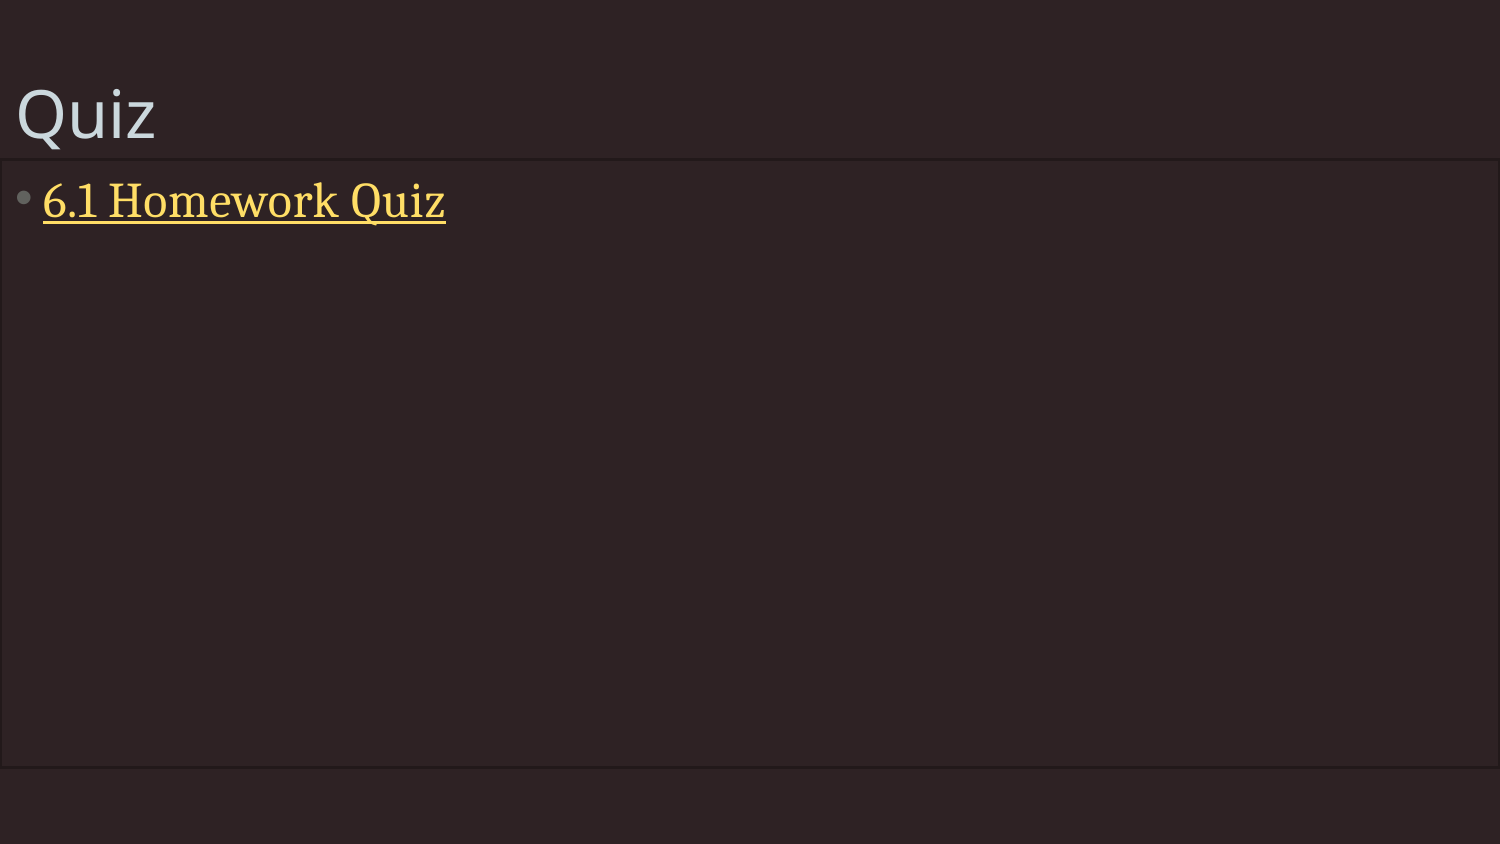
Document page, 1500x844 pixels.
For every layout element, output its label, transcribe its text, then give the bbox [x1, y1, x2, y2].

list 6.1 Homework Quiz [0, 158, 1500, 769]
title Quiz [0, 28, 1500, 158]
